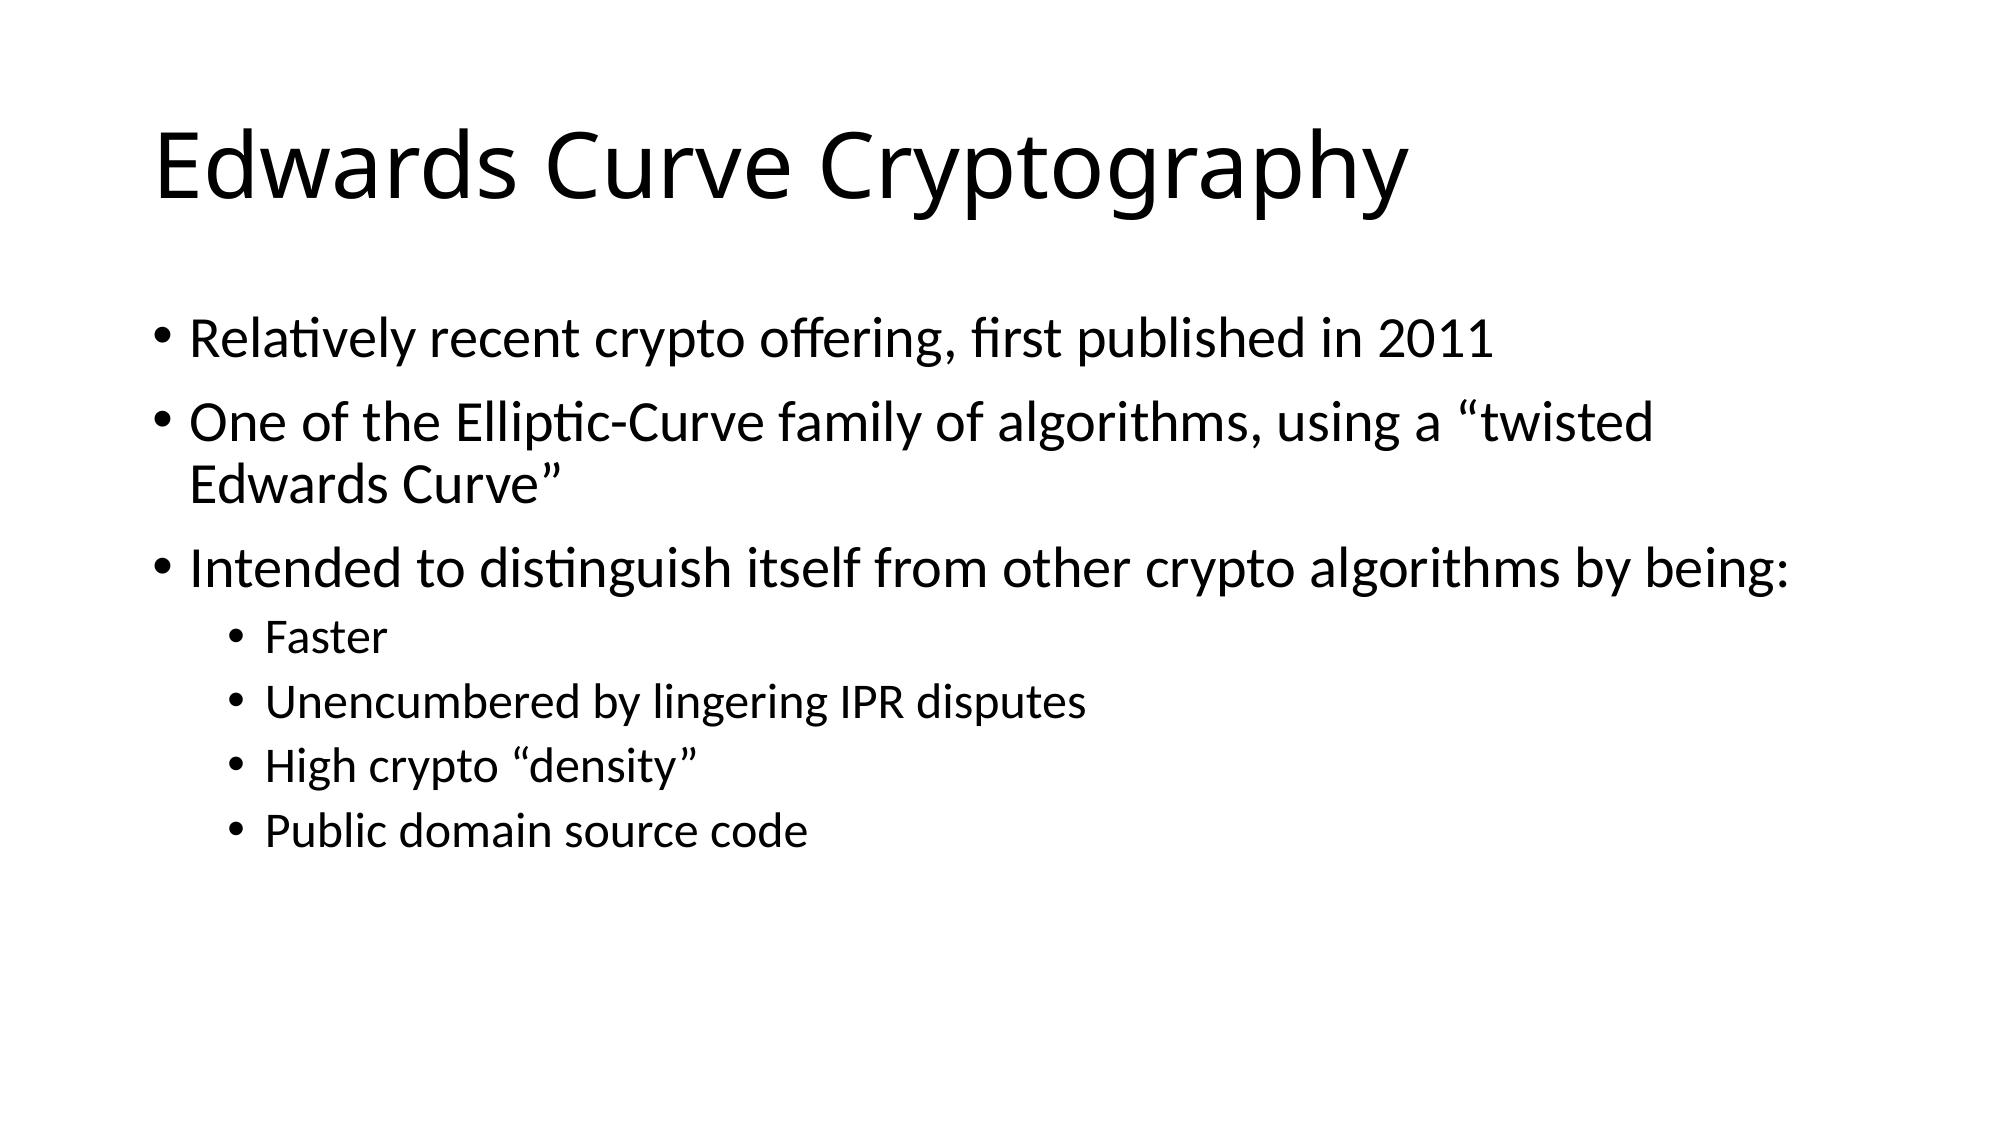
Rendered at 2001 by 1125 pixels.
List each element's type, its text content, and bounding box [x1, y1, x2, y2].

list Relatively recent crypto offering, first published in 2011 One of the Elliptic-Curve family of algorithms, using a “twisted Edwards Curve” Intended to distinguish itself from other crypto algorithms by being: Faster Unencumbered by lingering IPR disputes High crypto “density” Public domain source code [137, 299, 1863, 1014]
title Edwards Curve Cryptography [137, 59, 1863, 278]
